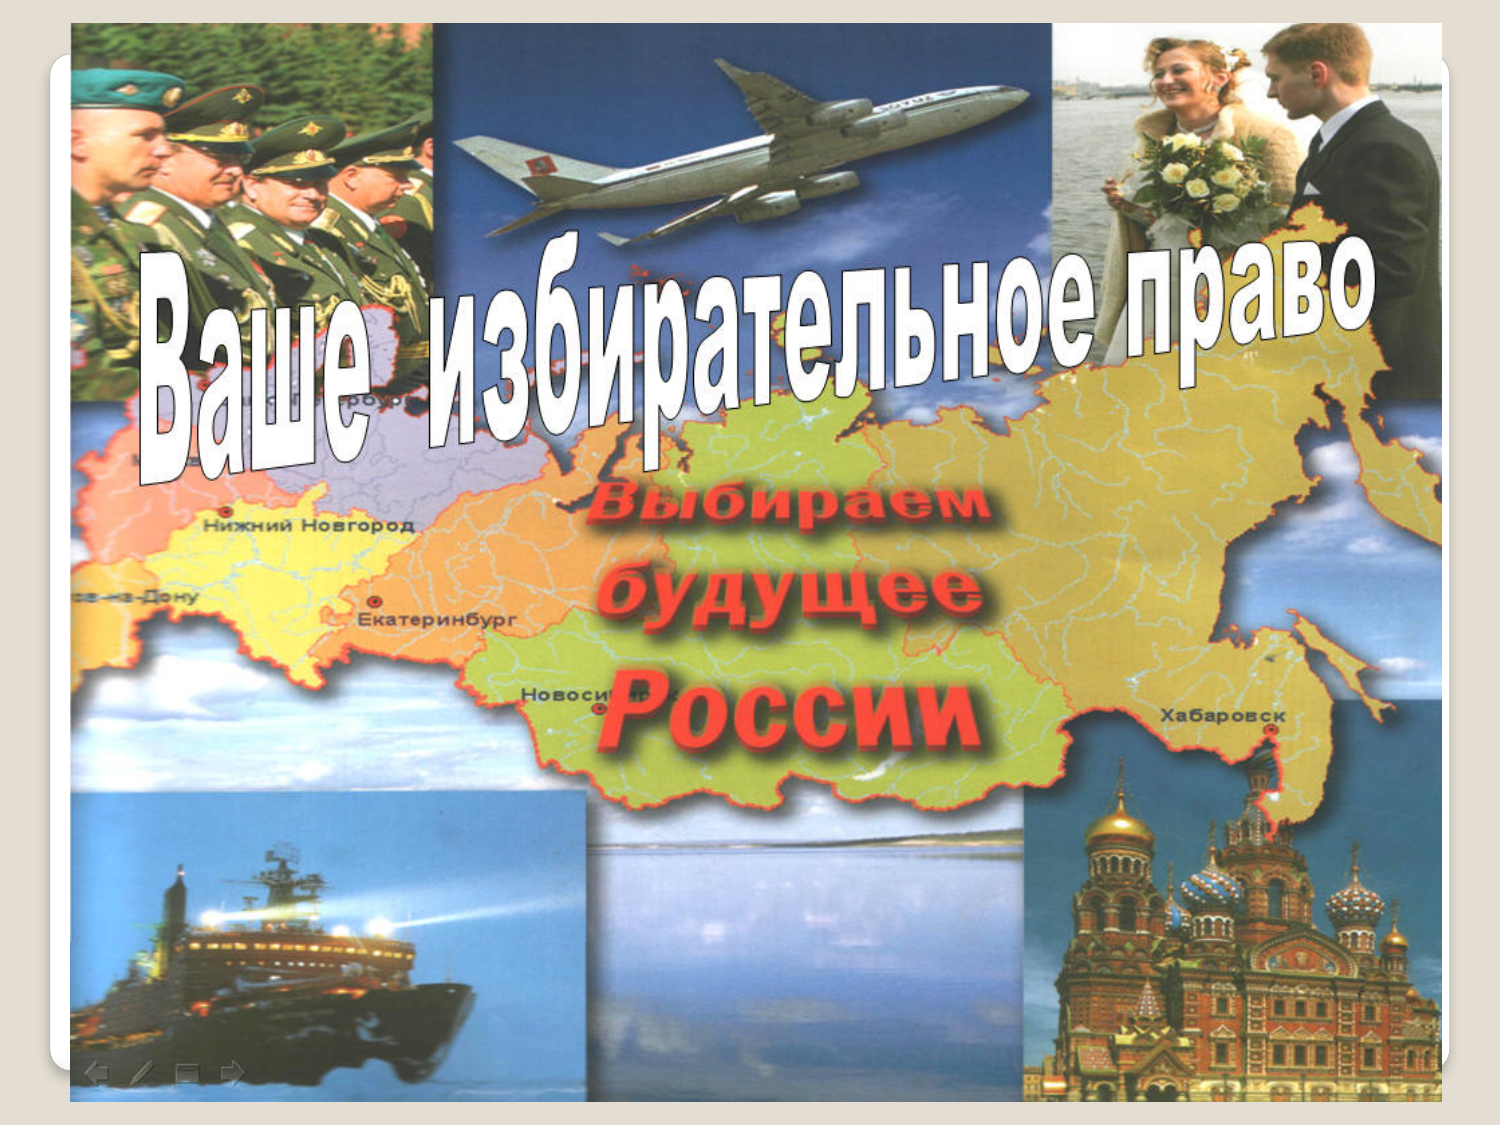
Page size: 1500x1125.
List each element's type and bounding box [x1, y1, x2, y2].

picture [70, 23, 1442, 1102]
